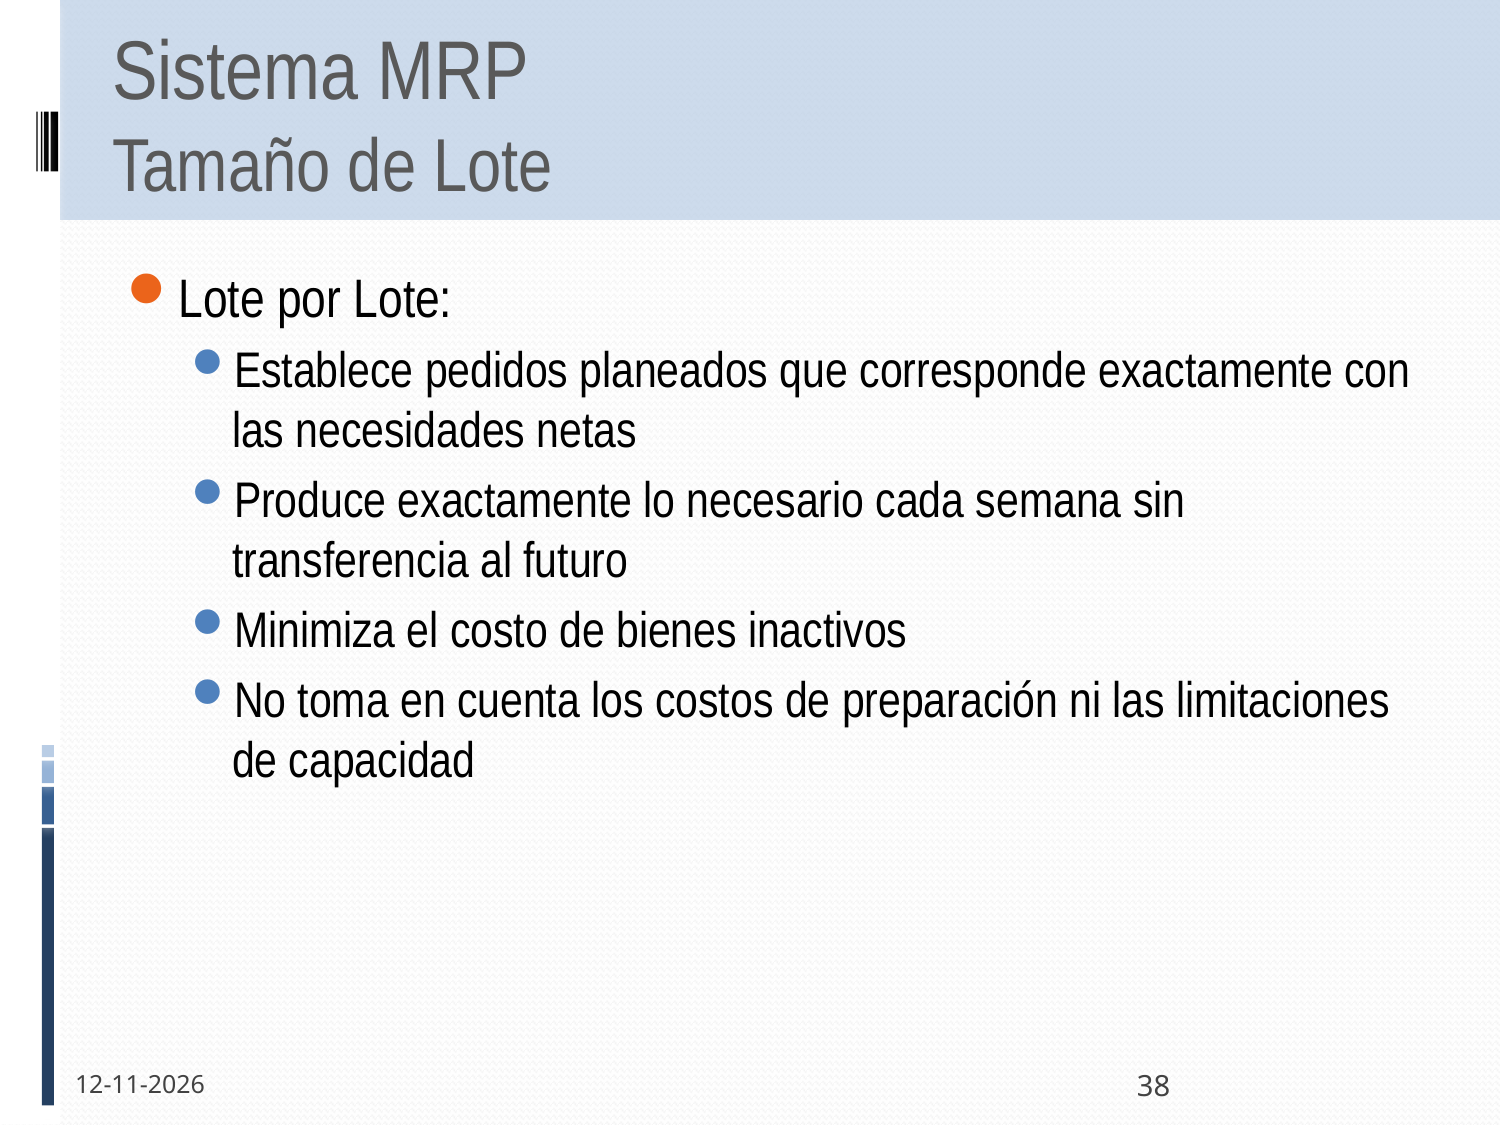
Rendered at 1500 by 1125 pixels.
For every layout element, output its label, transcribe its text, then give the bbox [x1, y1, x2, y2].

slide_number 38 [1045, 1046, 1171, 1107]
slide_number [75, 1042, 243, 1103]
title Sistema MRP Tamaño de Lote [111, 18, 1436, 207]
list Lote por Lote: Establece pedidos planeados que corresponde exactamente con las necesidades netas Produce exactamente lo necesario cada semana sin transferencia al futuro Minimiza el costo de bienes inactivos No toma en cuenta los costos de preparación ni las limitaciones de capacidad [111, 255, 1436, 1038]
